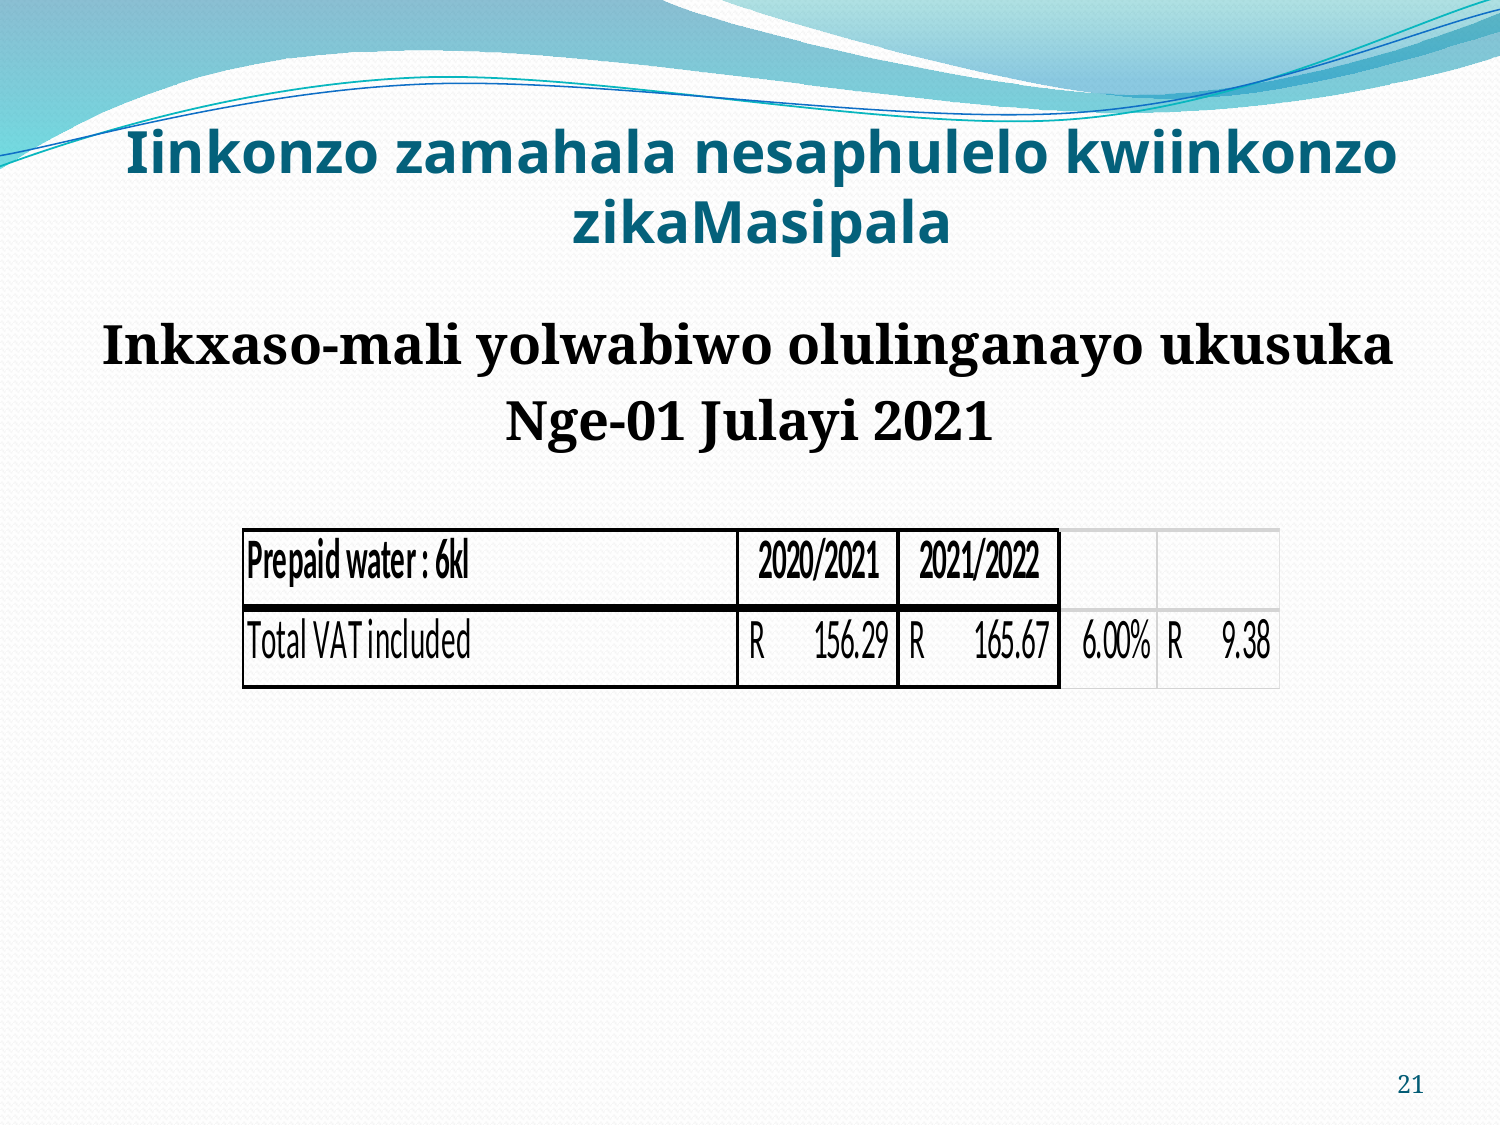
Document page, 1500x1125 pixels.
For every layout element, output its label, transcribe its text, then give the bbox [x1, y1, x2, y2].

slide_number 21 [1299, 1042, 1425, 1103]
list Inkxaso-mali yolwabiwo olulinganayo ukusuka Nge-01 Julayi 2021 [74, 302, 1426, 1038]
title Iinkonzo zamahala nesaphulelo kwiinkonzo zikaMasipala [100, 115, 1426, 256]
picture [241, 527, 1282, 693]
